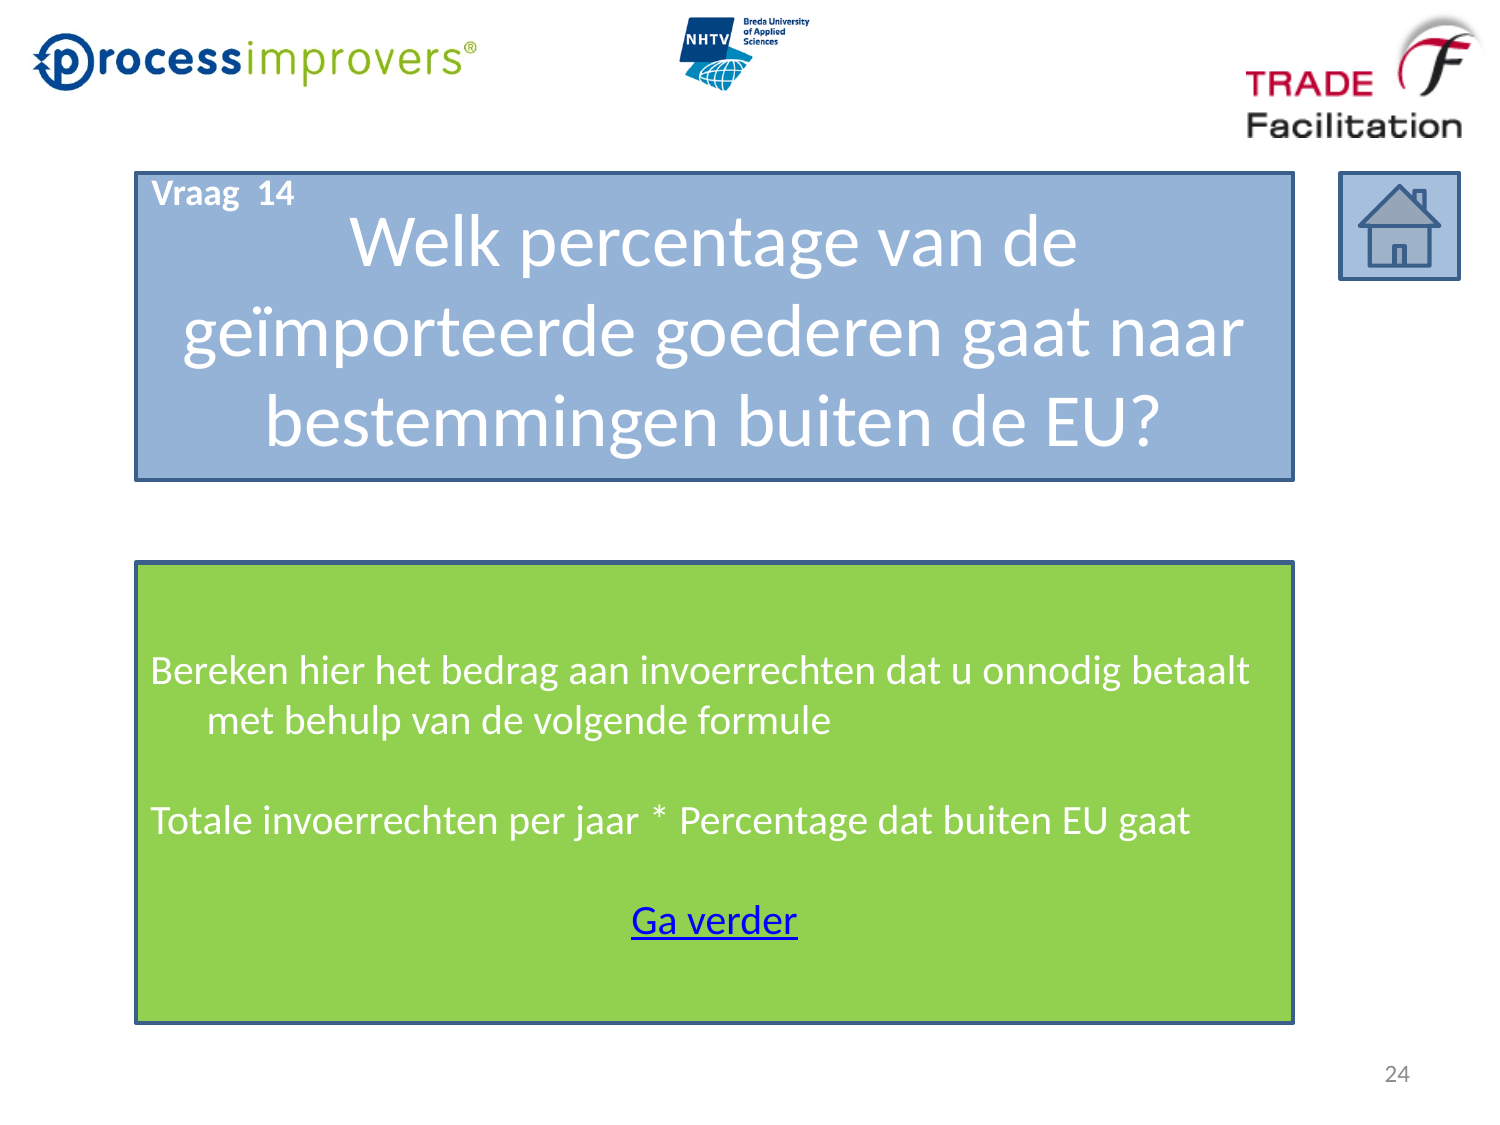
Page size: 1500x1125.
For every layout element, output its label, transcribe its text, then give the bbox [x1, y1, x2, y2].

slide_number 24 [1074, 1042, 1425, 1103]
text_box Welk percentage van de geïmporteerde goederen gaat naar bestemmingen buiten de EU? [134, 171, 1295, 482]
text_box Vraag 14 [136, 160, 310, 221]
picture [1246, 10, 1487, 138]
text_box [1338, 171, 1461, 281]
text_box Bereken hier het bedrag aan invoerrechten dat u onnodig betaalt met behulp van de volgende formule Totale invoerrechten per jaar * Percentage dat buiten EU gaat Ga verder [134, 560, 1295, 1025]
picture [667, 4, 816, 103]
picture [29, 30, 479, 93]
